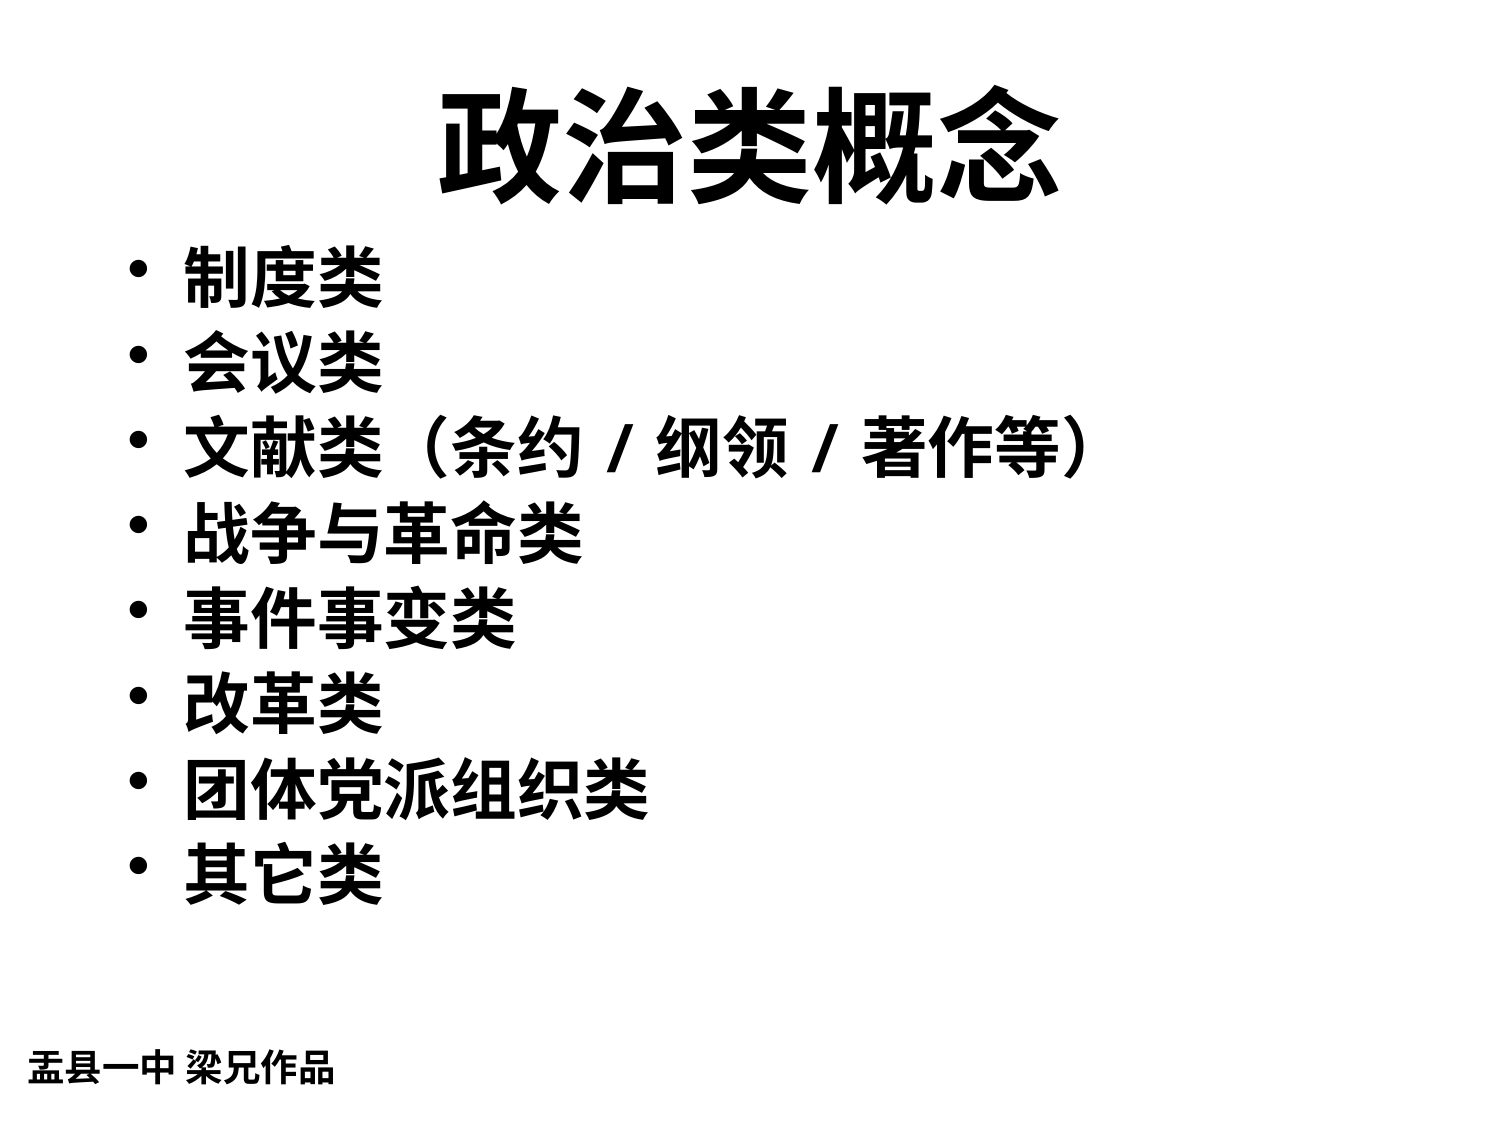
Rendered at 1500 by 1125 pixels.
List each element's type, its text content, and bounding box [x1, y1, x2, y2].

title 政治类概念 [74, 49, 1426, 238]
list 制度类 会议类 文献类（条约/纲领/著作等） 战争与革命类 事件事变类 改革类 团体党派组织类 其它类 [112, 237, 1426, 967]
slide_number 盂县一中 梁兄作品 [12, 1036, 363, 1101]
